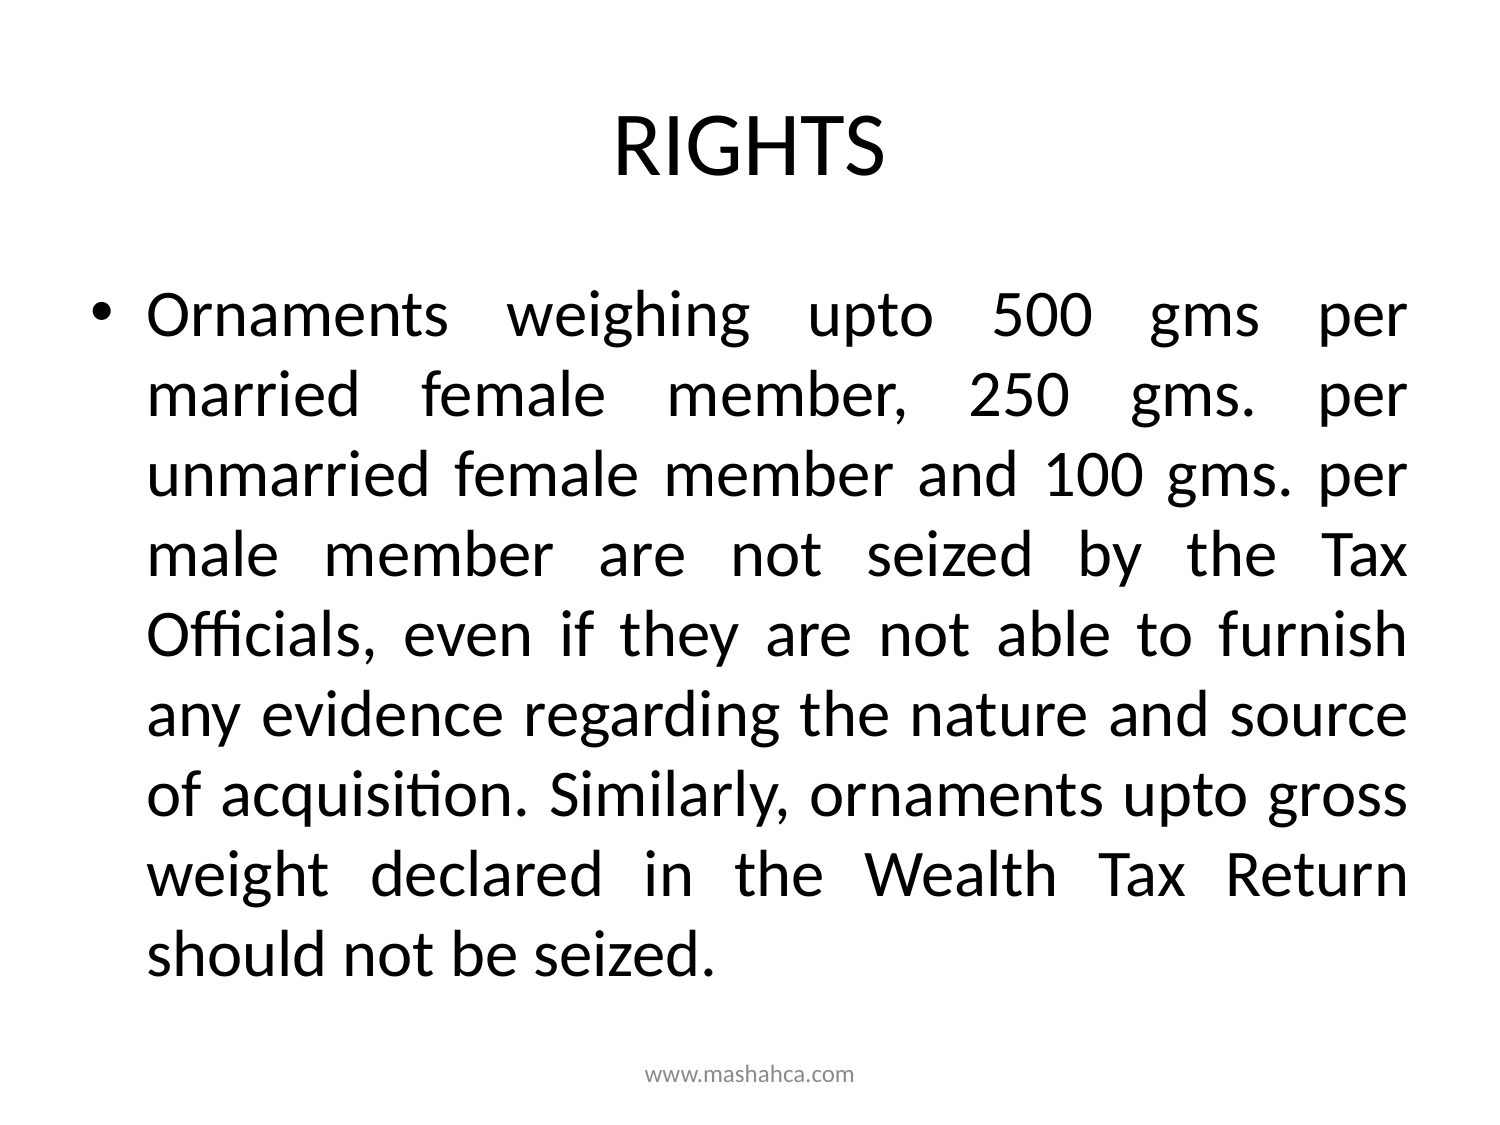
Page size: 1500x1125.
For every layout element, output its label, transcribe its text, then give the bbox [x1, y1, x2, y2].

title RIGHTS [75, 45, 1425, 233]
list Ornaments weighing upto 500 gms per married female member, 250 gms. per unmarried female member and 100 gms. per male member are not seized by the Tax Officials, even if they are not able to furnish any evidence regarding the nature and source of acquisition. Similarly, ornaments upto gross weight declared in the Wealth Tax Return should not be seized. [75, 262, 1425, 1005]
footer www.mashahca.com [512, 1042, 988, 1103]
